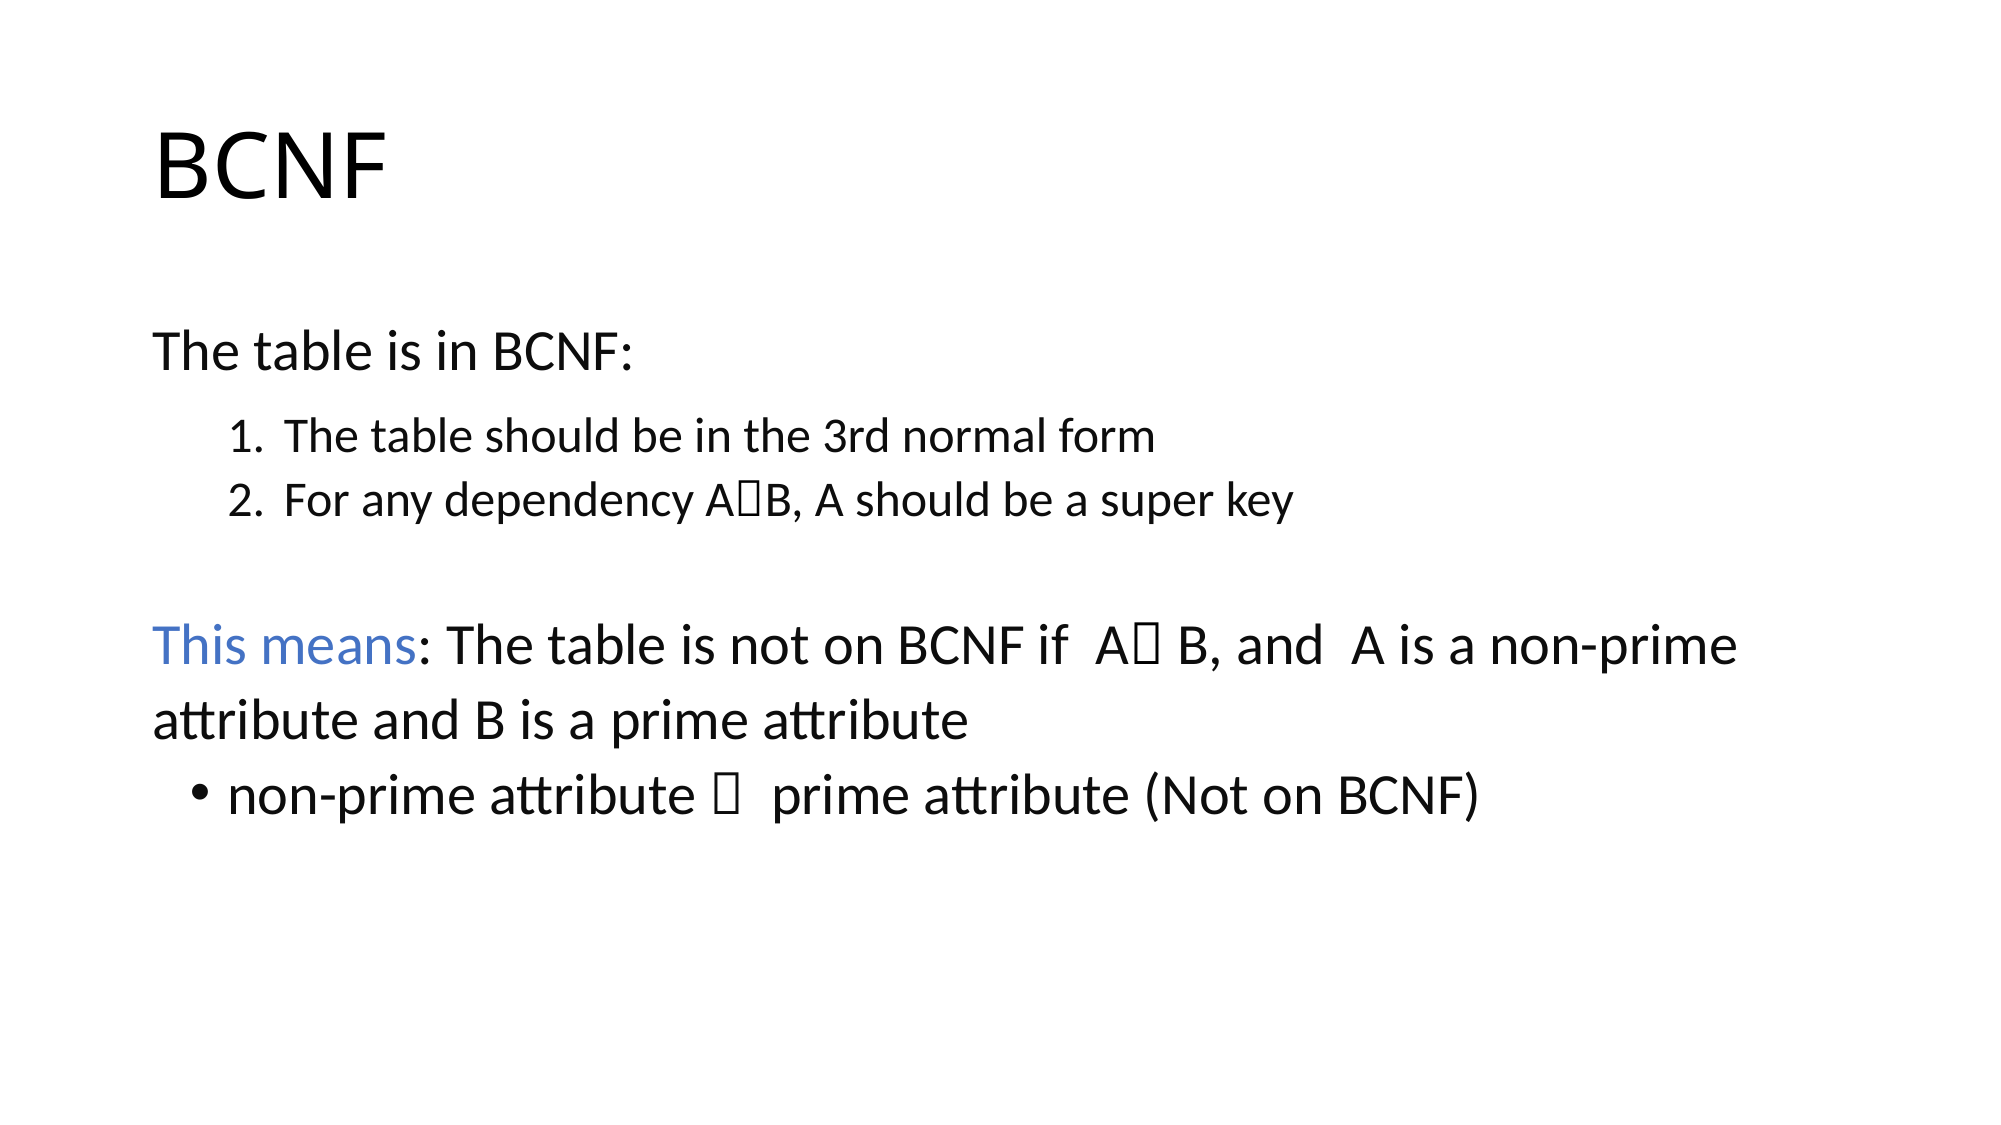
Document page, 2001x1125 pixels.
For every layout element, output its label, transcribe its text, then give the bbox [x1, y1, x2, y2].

list The table is in BCNF: The table should be in the 3rd normal form For any dependency AB, A should be a super key This means: The table is not on BCNF if A B, and A is a non-prime attribute and B is a prime attribute non-prime attribute  prime attribute (Not on BCNF) [137, 299, 1863, 1014]
title BCNF [137, 59, 1863, 278]
